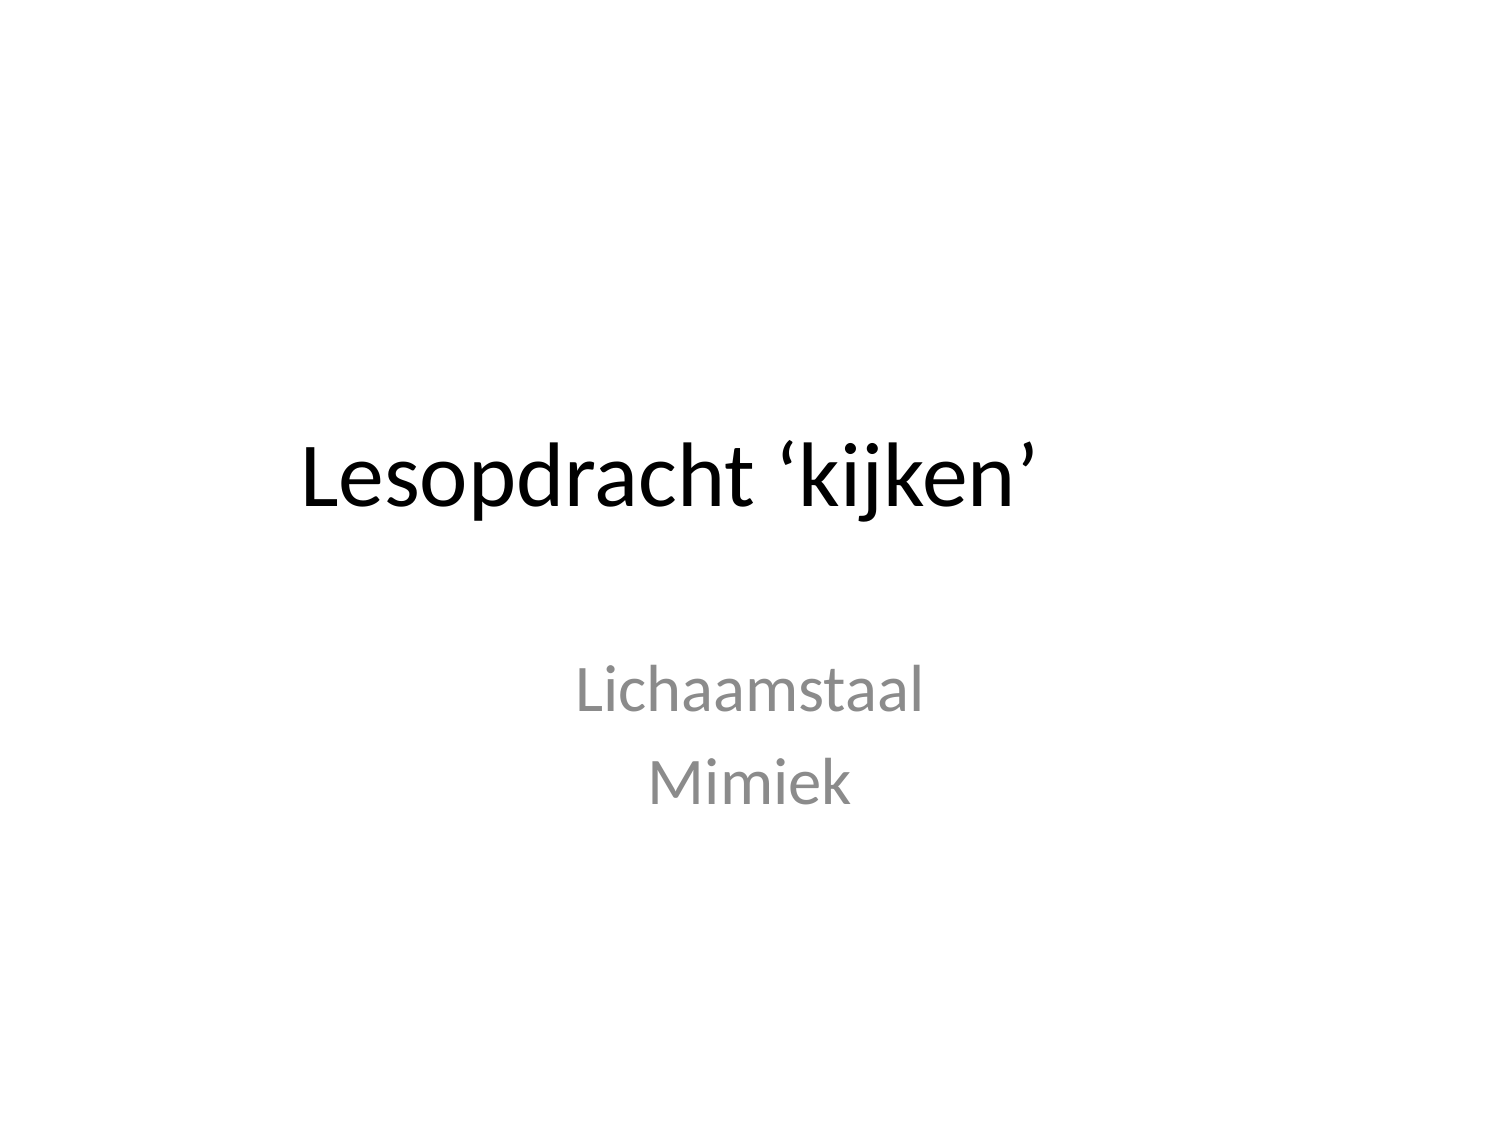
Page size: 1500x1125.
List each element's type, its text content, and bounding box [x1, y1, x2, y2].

subtitle Lichaamstaal Mimiek [225, 637, 1275, 925]
title Lesopdracht ‘kijken’ [112, 349, 1388, 591]
